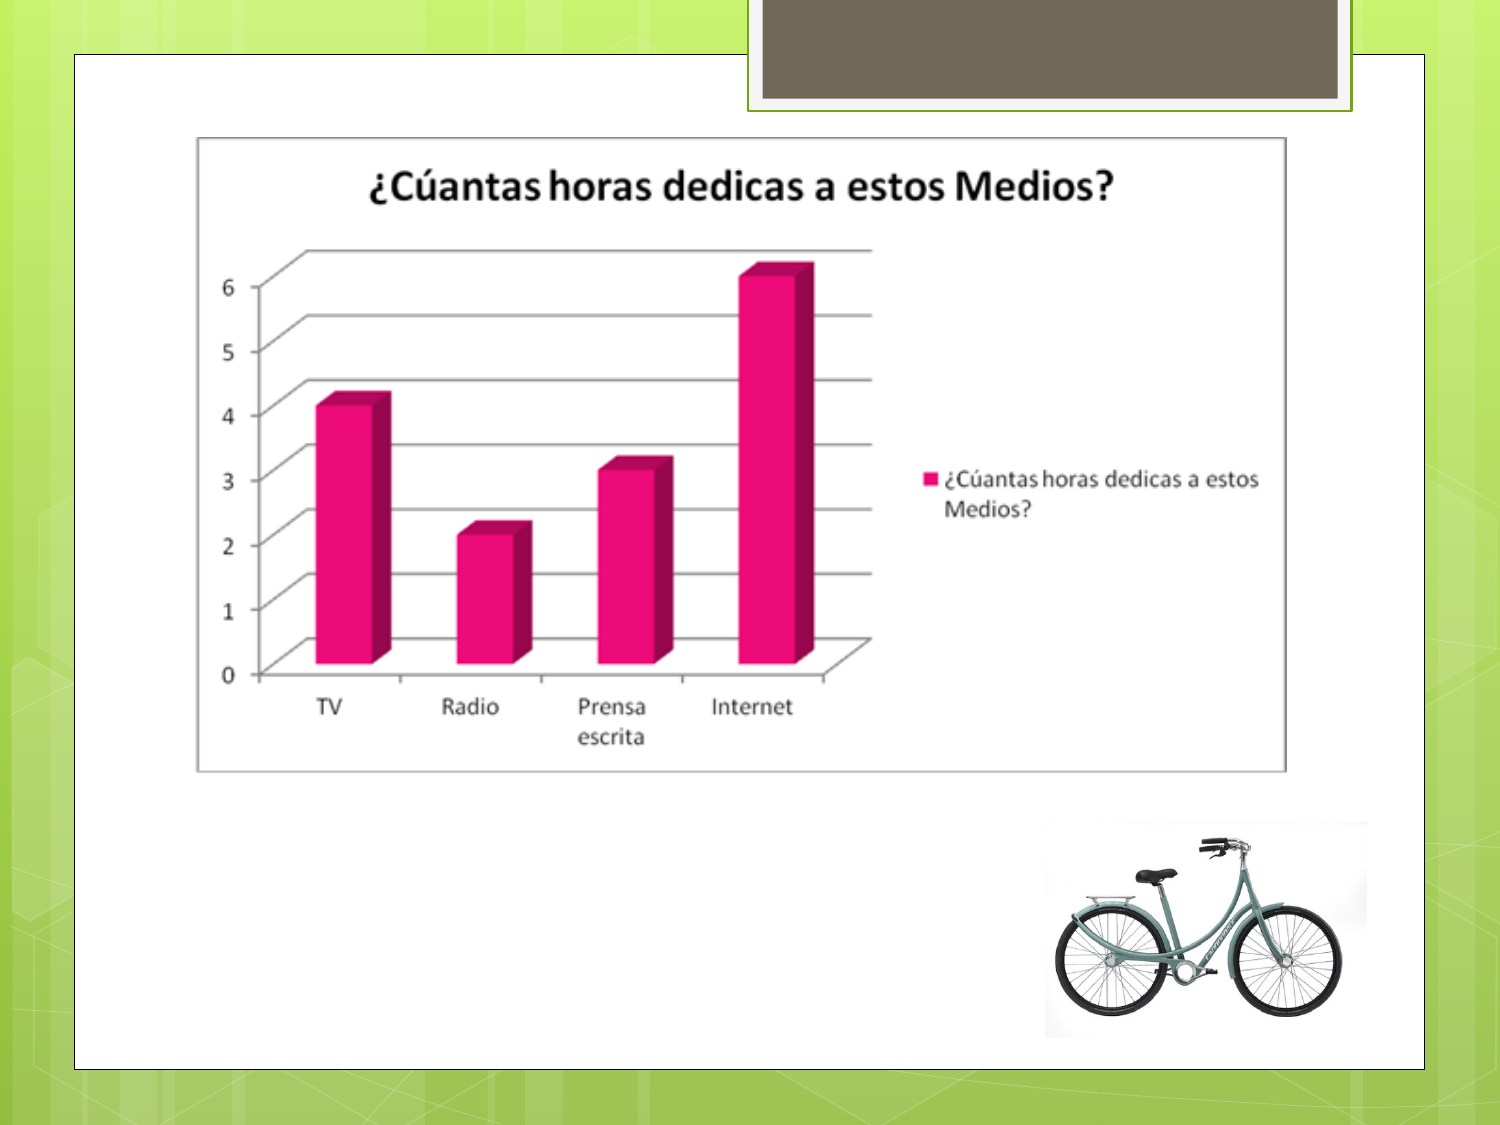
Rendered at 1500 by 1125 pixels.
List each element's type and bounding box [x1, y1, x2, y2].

picture [1045, 822, 1367, 1039]
list [194, 136, 1287, 776]
